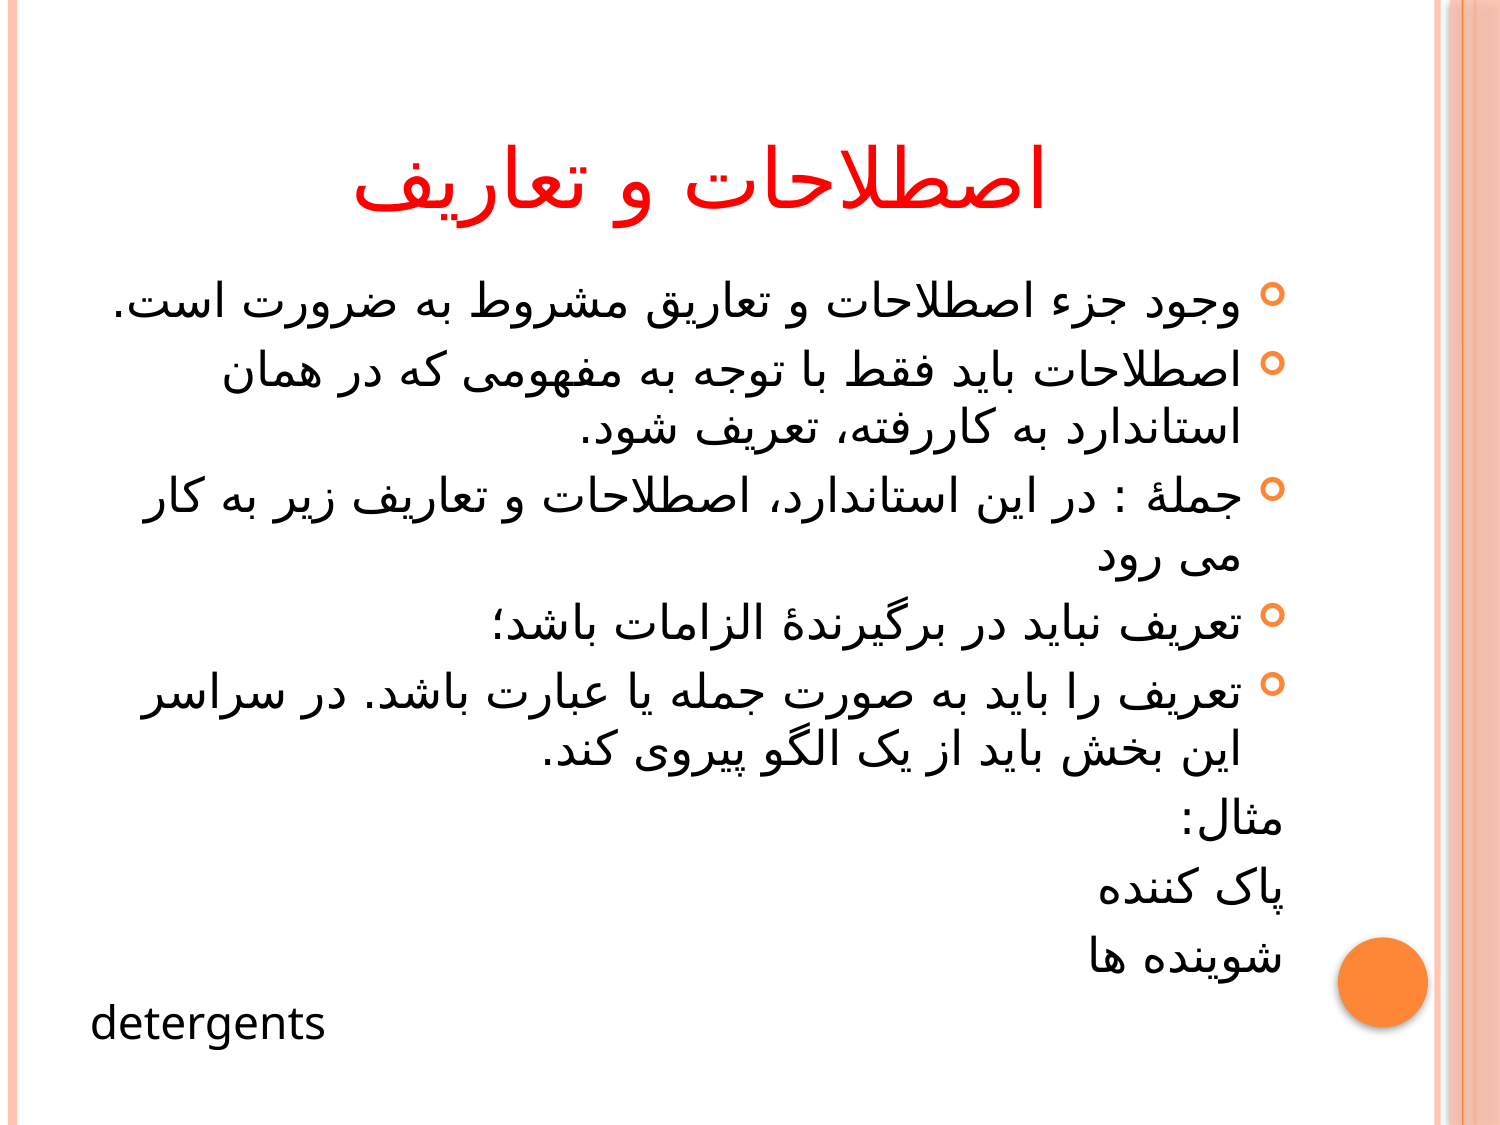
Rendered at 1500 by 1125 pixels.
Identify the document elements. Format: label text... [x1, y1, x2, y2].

list وجود جزء اصطلاحات و تعاریق مشروط به ضرورت است. اصطلاحات باید فقط با توجه به مفهومی که در همان استاندارد به کاررفته، تعریف شود. جملۀ : در این استاندارد، اصطلاحات و تعاریف زیر به کار می رود تعریف نباید در برگیرندۀ الزامات باشد؛ تعریف را باید به صورت جمله یا عبارت باشد. در سراسر این بخش باید از یک الگو پیروی کند. مثال: پاک کننده شوینده ها detergents [75, 262, 1300, 1062]
title اصطلاحات و تعاریف [75, 45, 1300, 233]
